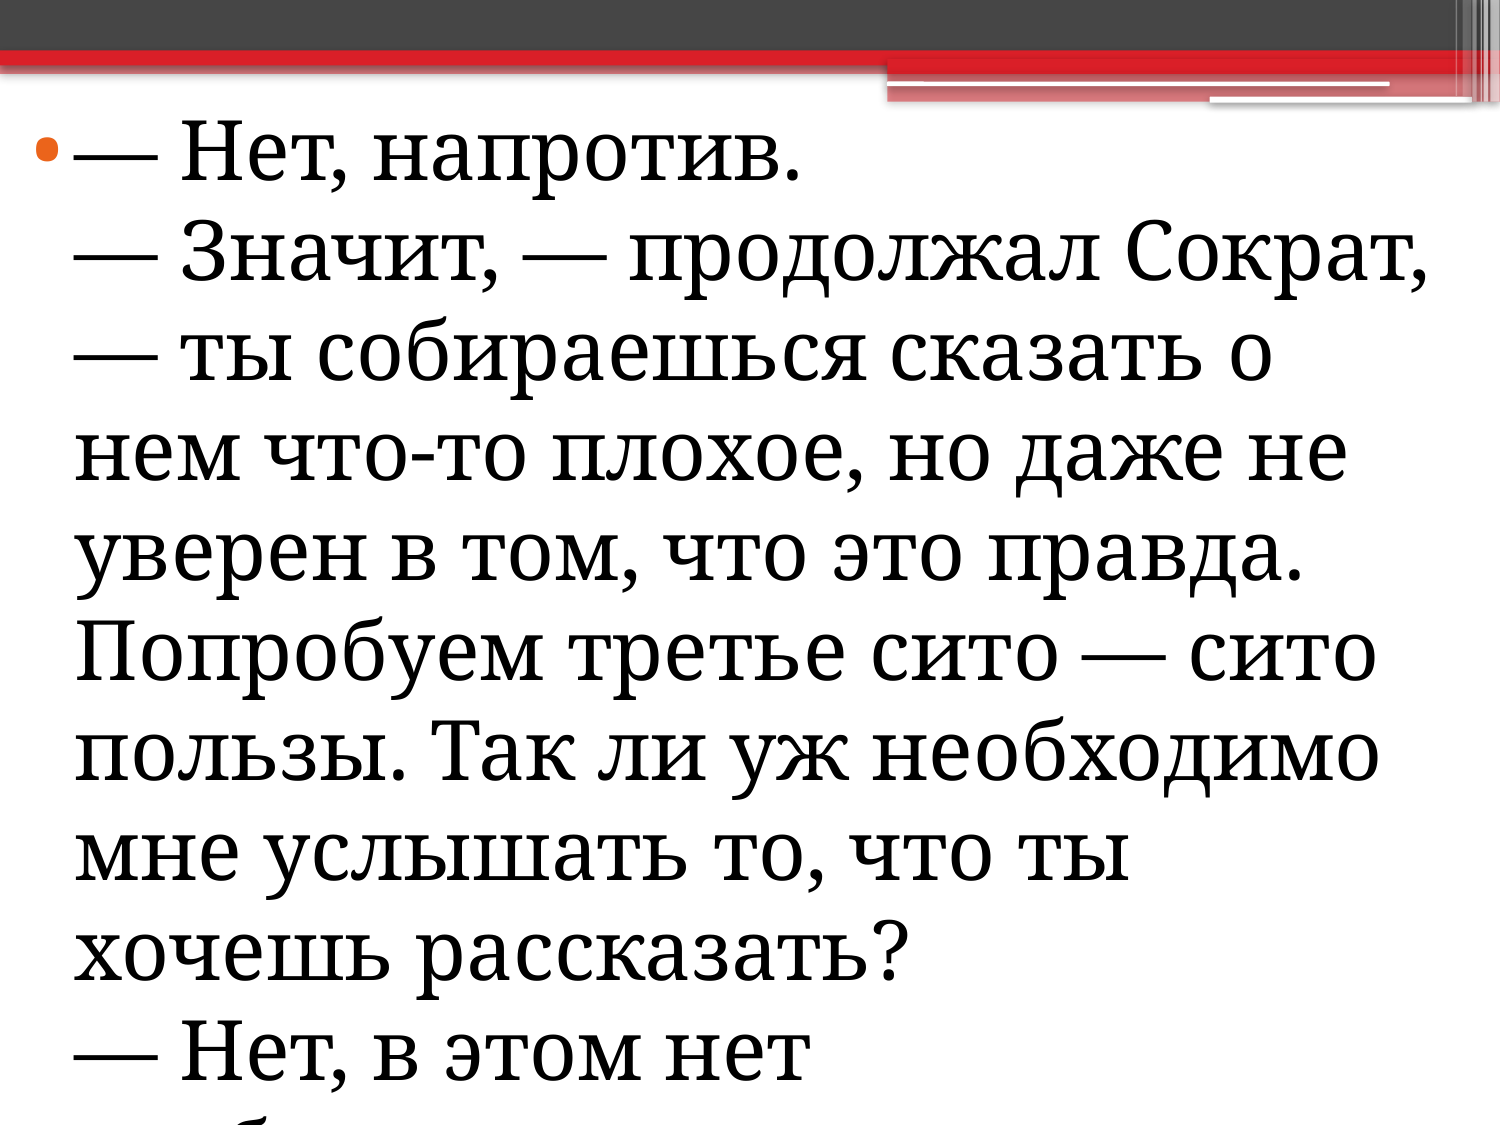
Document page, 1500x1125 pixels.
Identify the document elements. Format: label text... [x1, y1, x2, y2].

list — Нет, напротив. — Значит, — продолжал Сократ, — ты собираешься сказать о нем что-то плохое, но даже не уверен в том, что это правда. Попробуем третье сито — сито пользы. Так ли уж необходимо мне услышать то, что ты хочешь рассказать? — Нет, в этом нет необходимости. [0, 90, 1471, 1083]
